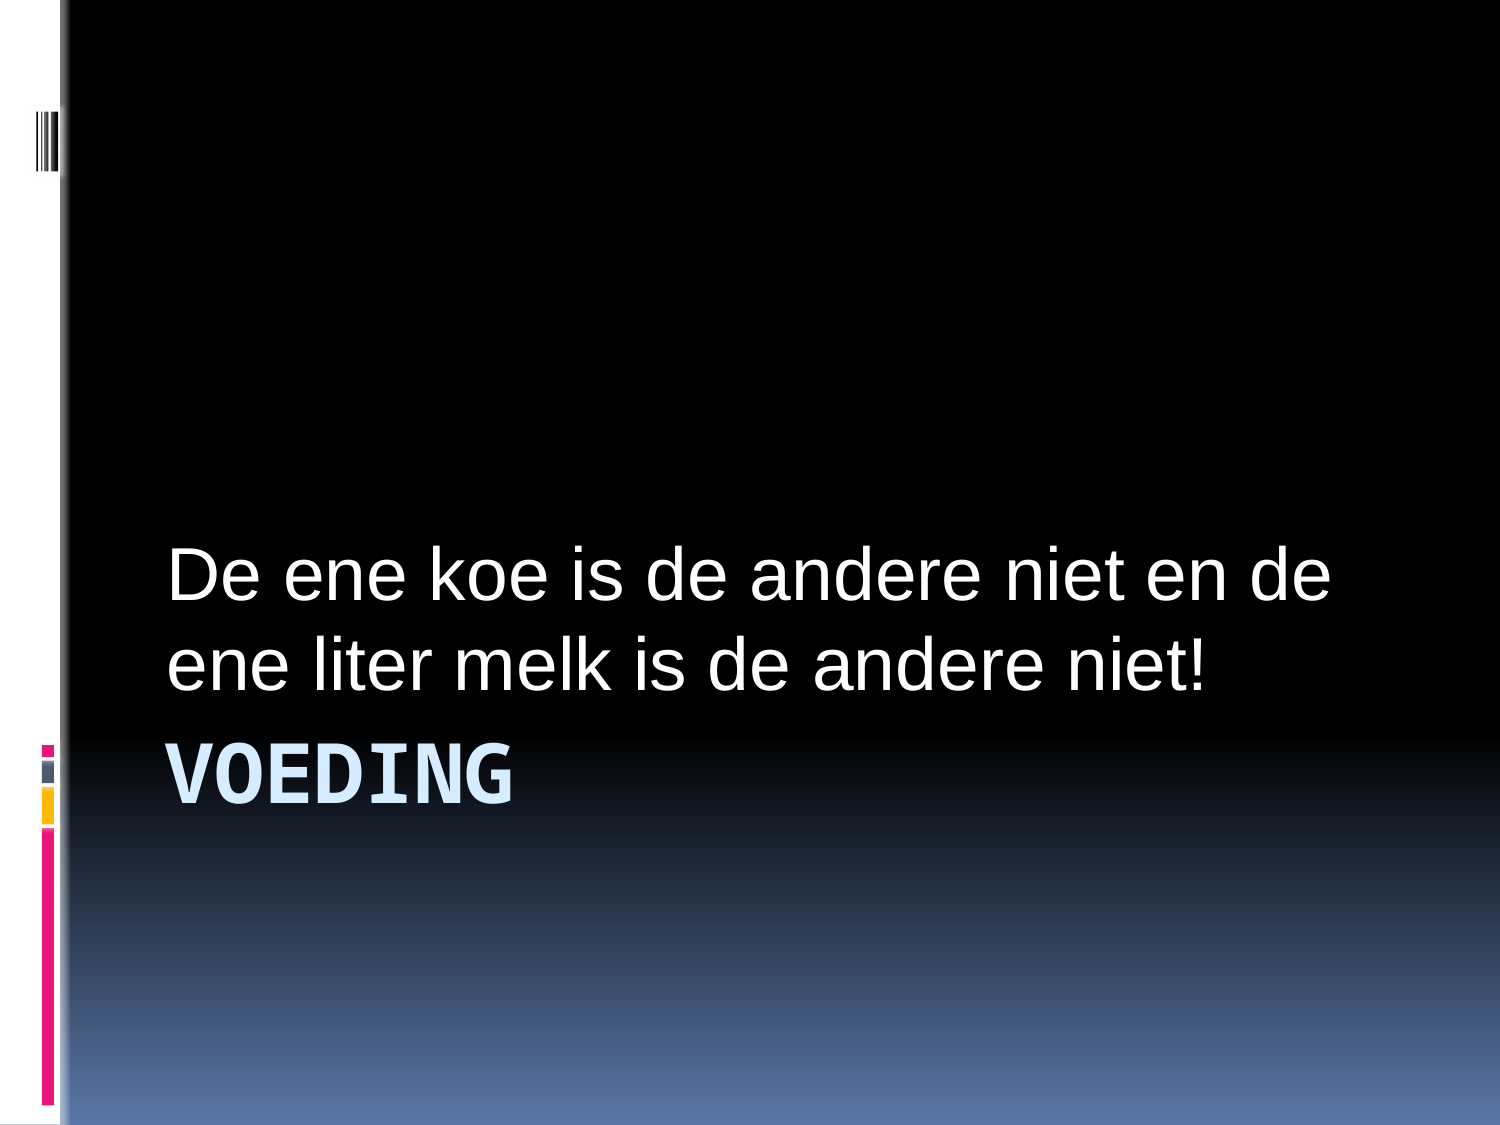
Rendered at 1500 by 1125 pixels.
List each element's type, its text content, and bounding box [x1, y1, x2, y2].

title Voeding [150, 713, 1425, 1037]
subtitle De ene koe is de andere niet en de ene liter melk is de andere niet! [150, 464, 1425, 713]
